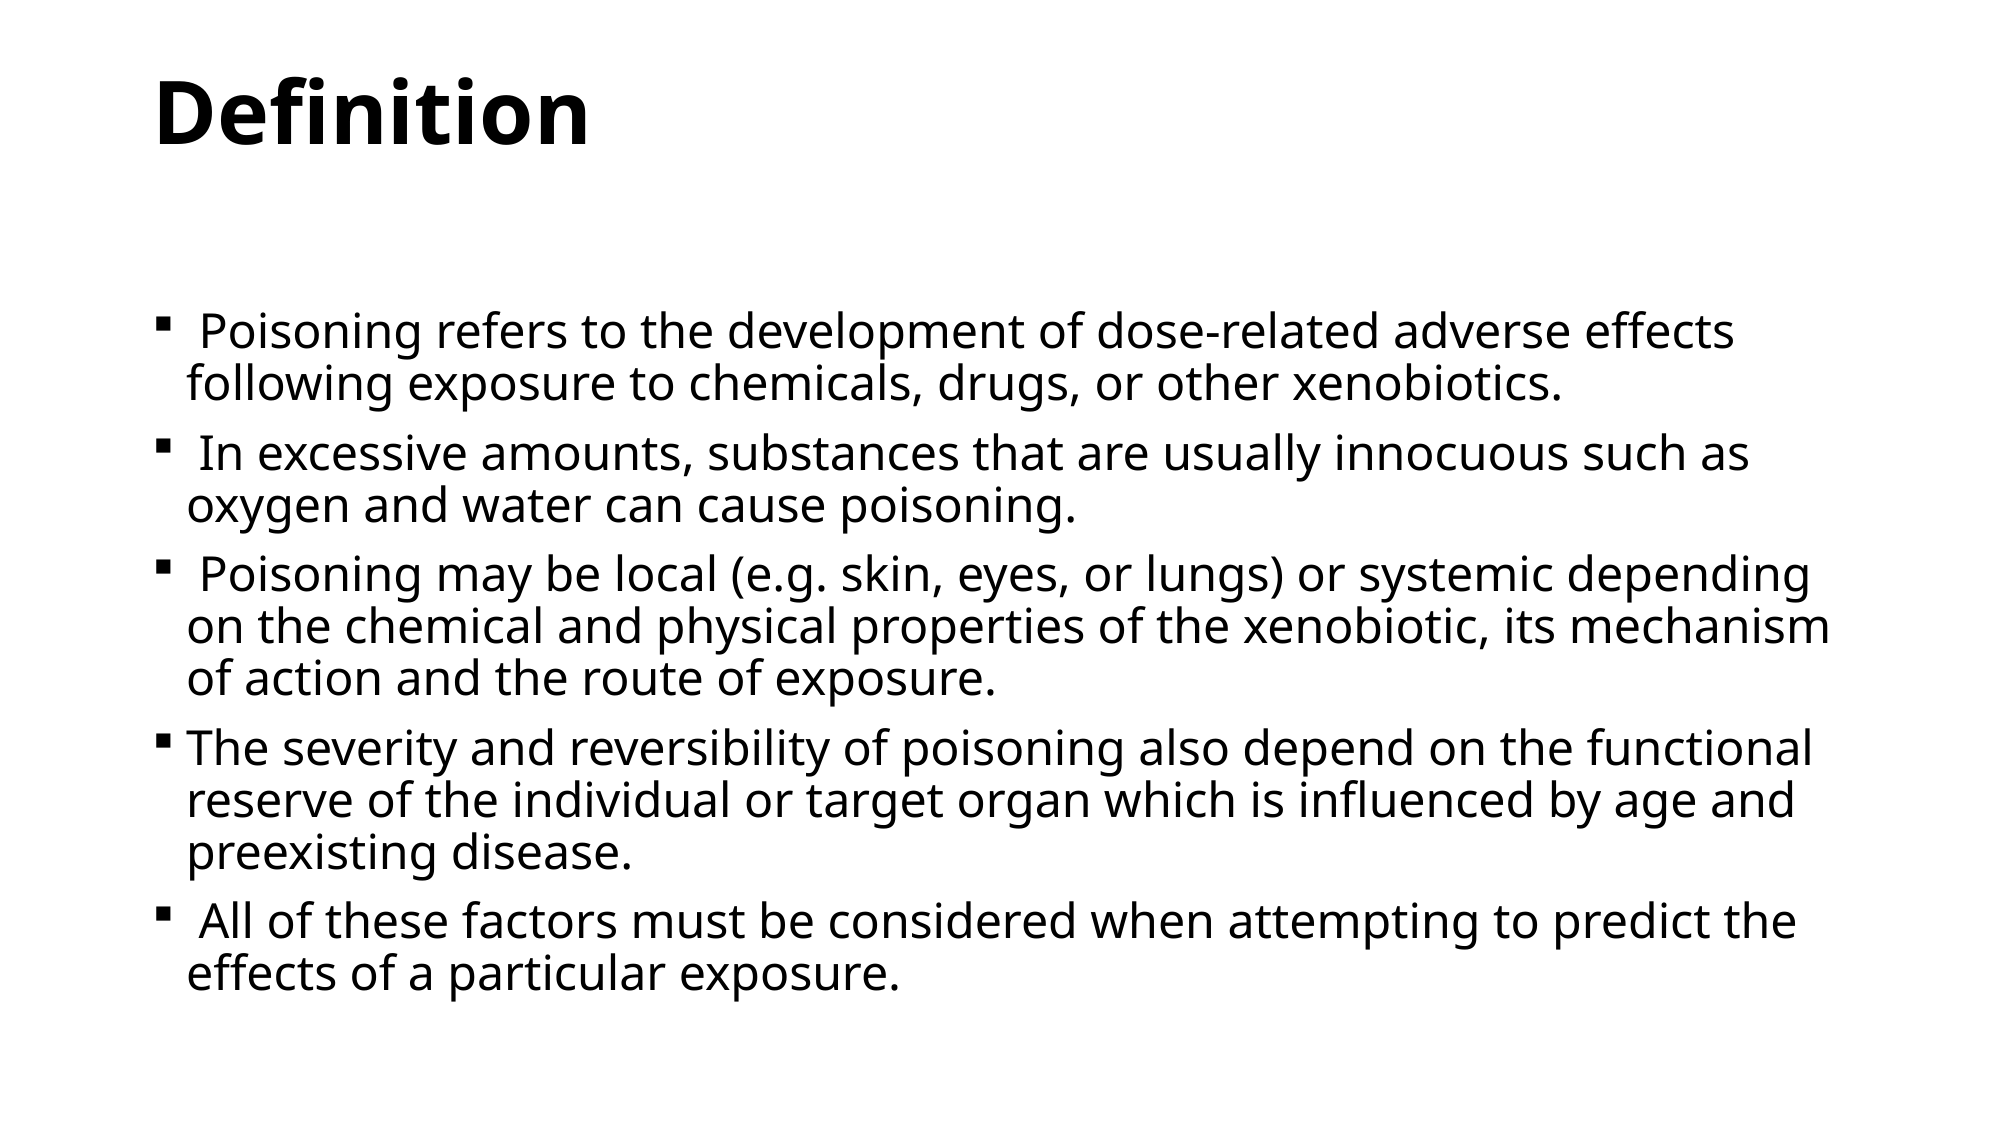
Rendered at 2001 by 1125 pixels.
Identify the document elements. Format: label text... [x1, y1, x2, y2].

list Poisoning refers to the development of dose-related adverse effects following exposure to chemicals, drugs, or other xenobiotics. In excessive amounts, substances that are usually innocuous such as oxygen and water can cause poisoning. Poisoning may be local (e.g. skin, eyes, or lungs) or systemic depending on the chemical and physical properties of the xenobiotic, its mechanism of action and the route of exposure. The severity and reversibility of poisoning also depend on the functional reserve of the individual or target organ which is influenced by age and preexisting disease. All of these factors must be considered when attempting to predict the effects of a particular exposure. [137, 299, 1863, 1014]
title Definition [137, 59, 1863, 278]
